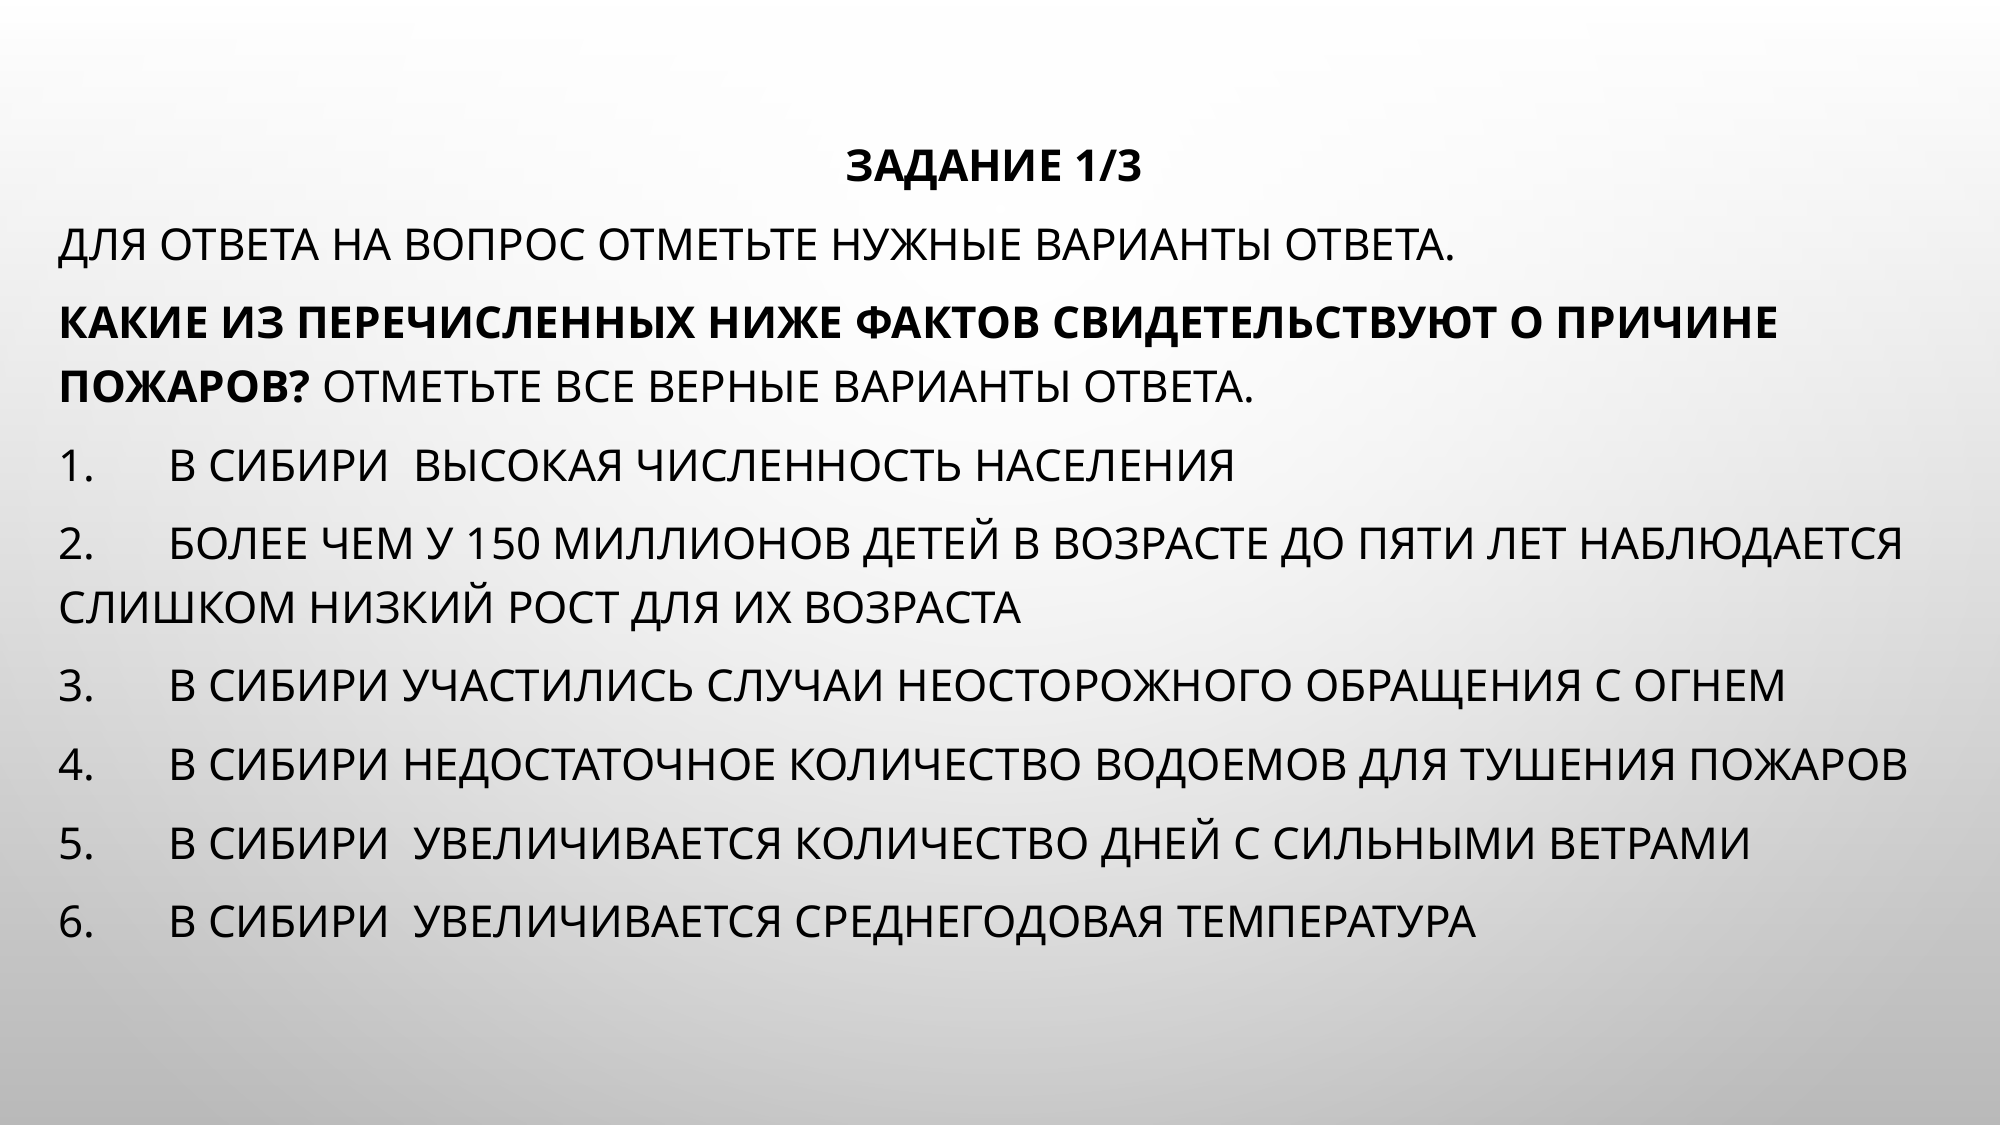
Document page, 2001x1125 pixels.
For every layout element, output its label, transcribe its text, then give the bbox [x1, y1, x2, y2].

picture [0, 0, 2000, 1125]
list Задание 1/3 Для ответа на вопрос отметьте нужные варианты ответа. Какие из перечисленных ниже фактов свидетельствуют о причине пожаров? Отметьте все верные варианты ответа. 1. в Сибири высокая численность населения 2. более чем у 150 миллионов детей в возрасте до пяти лет наблюдается слишком низкий рост для их возраста 3. в Сибири участились случаи неосторожного обращения с огнем 4. в Сибири недостаточное количество водоемов для тушения пожаров 5. в Сибири увеличивается количество дней с сильными ветрами 6. в Сибири увеличивается среднегодовая температура [43, 119, 1957, 1016]
